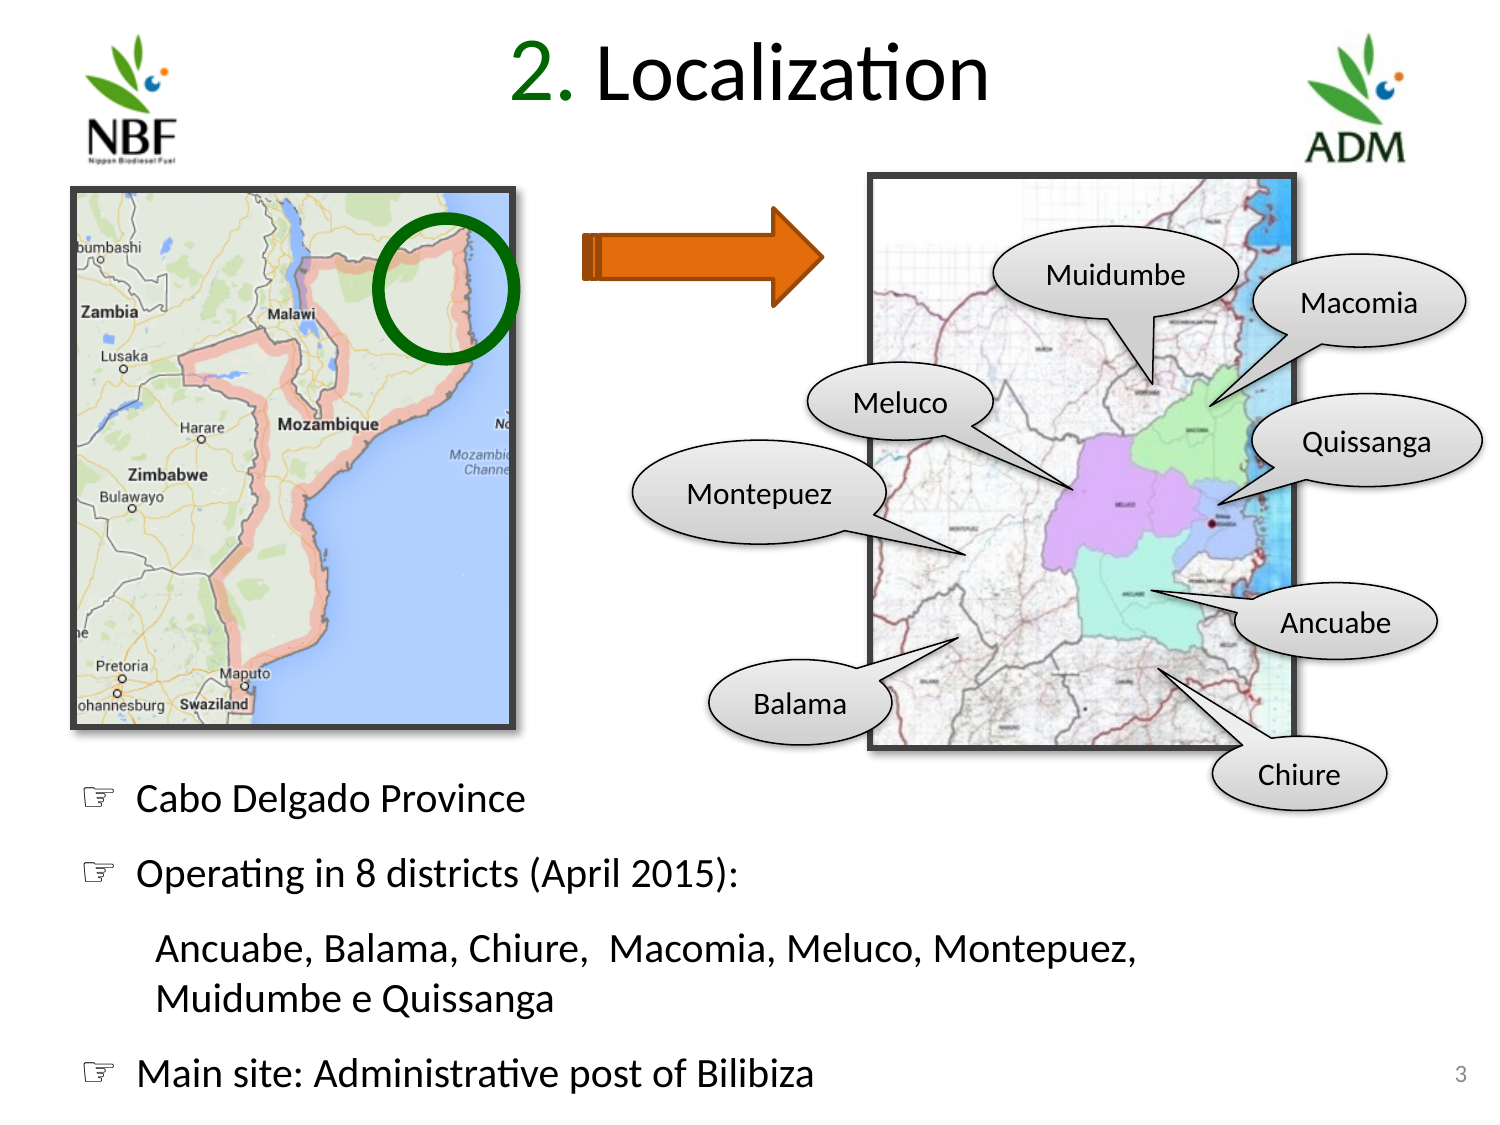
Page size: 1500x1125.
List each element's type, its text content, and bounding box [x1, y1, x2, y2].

picture [1281, 30, 1426, 171]
text_box Cabo Delgado Province Operating in 8 districts (April 2015): Ancuabe, Balama, Chiure, Macomia, Meluco, Montepuez, Muidumbe e Quissanga Main site: Administrative post of Bilibiza [65, 763, 1306, 1103]
text_box [582, 232, 627, 282]
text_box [76, 192, 515, 725]
title 2. Localization [264, 0, 1236, 132]
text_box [632, 178, 1483, 811]
picture [80, 30, 183, 171]
slide_number 2 [1399, 1042, 1483, 1103]
